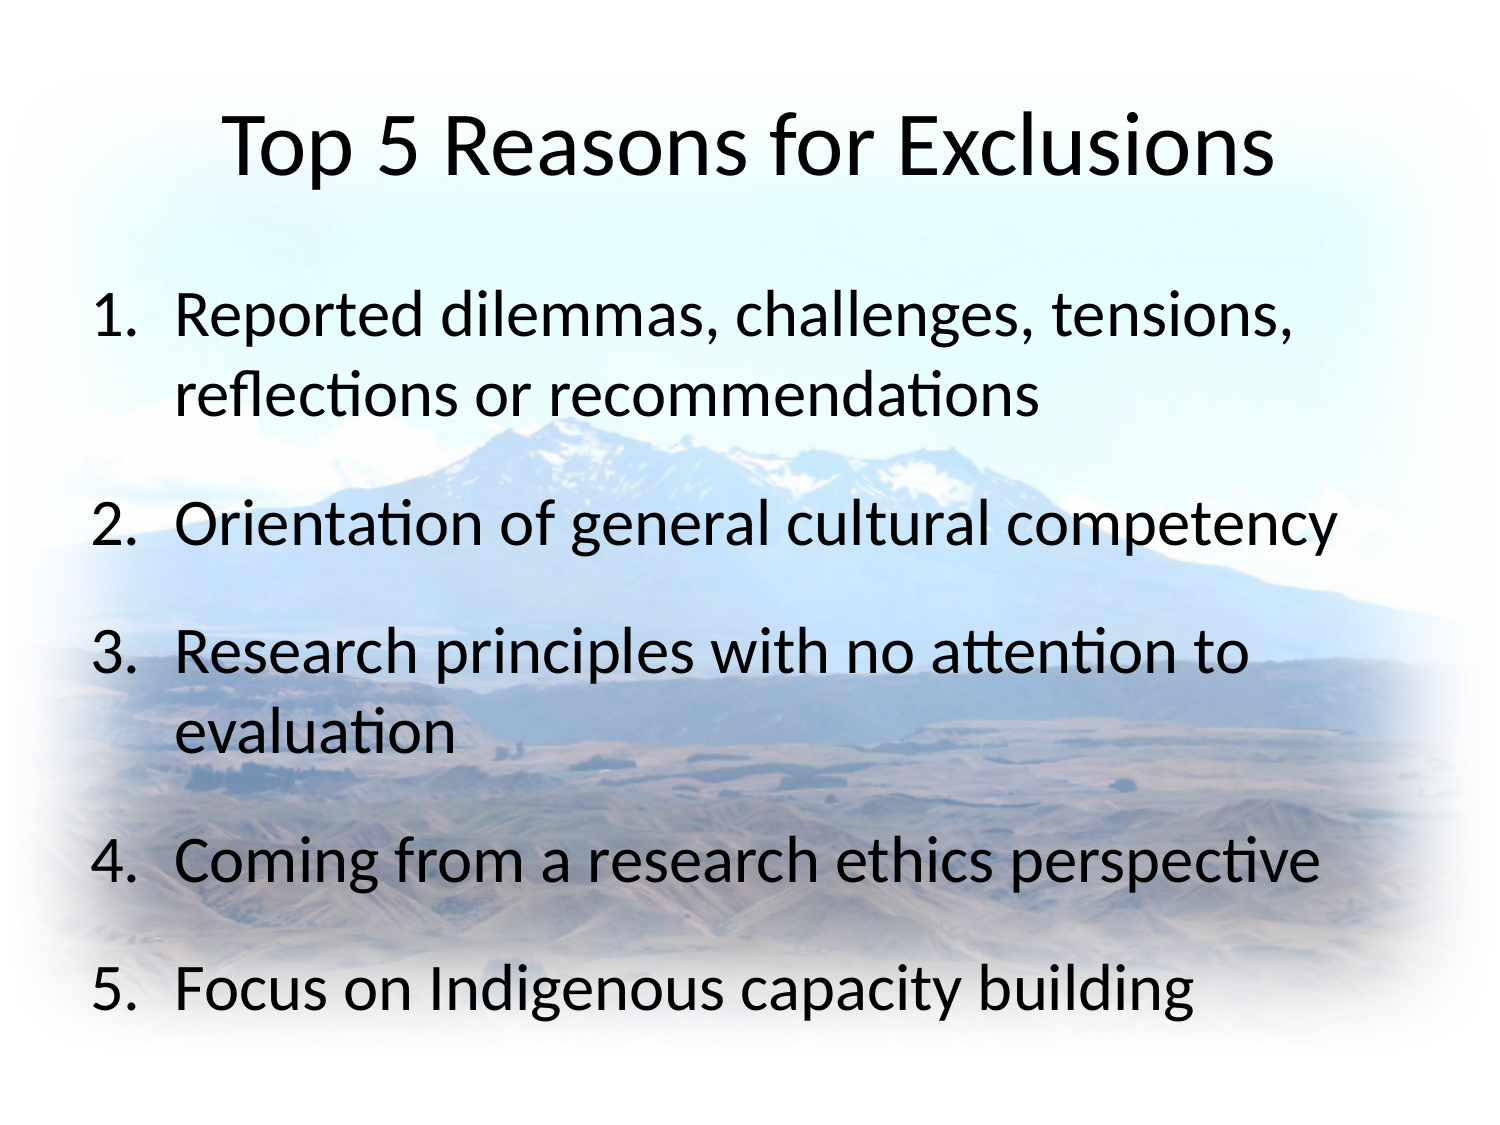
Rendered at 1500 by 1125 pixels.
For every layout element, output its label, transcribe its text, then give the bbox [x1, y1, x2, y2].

list Reported dilemmas, challenges, tensions, reflections or recommendations Orientation of general cultural competency Research principles with no attention to evaluation Coming from a research ethics perspective Focus on Indigenous capacity building [75, 262, 1425, 1083]
title Top 5 Reasons for Exclusions [75, 45, 1425, 233]
